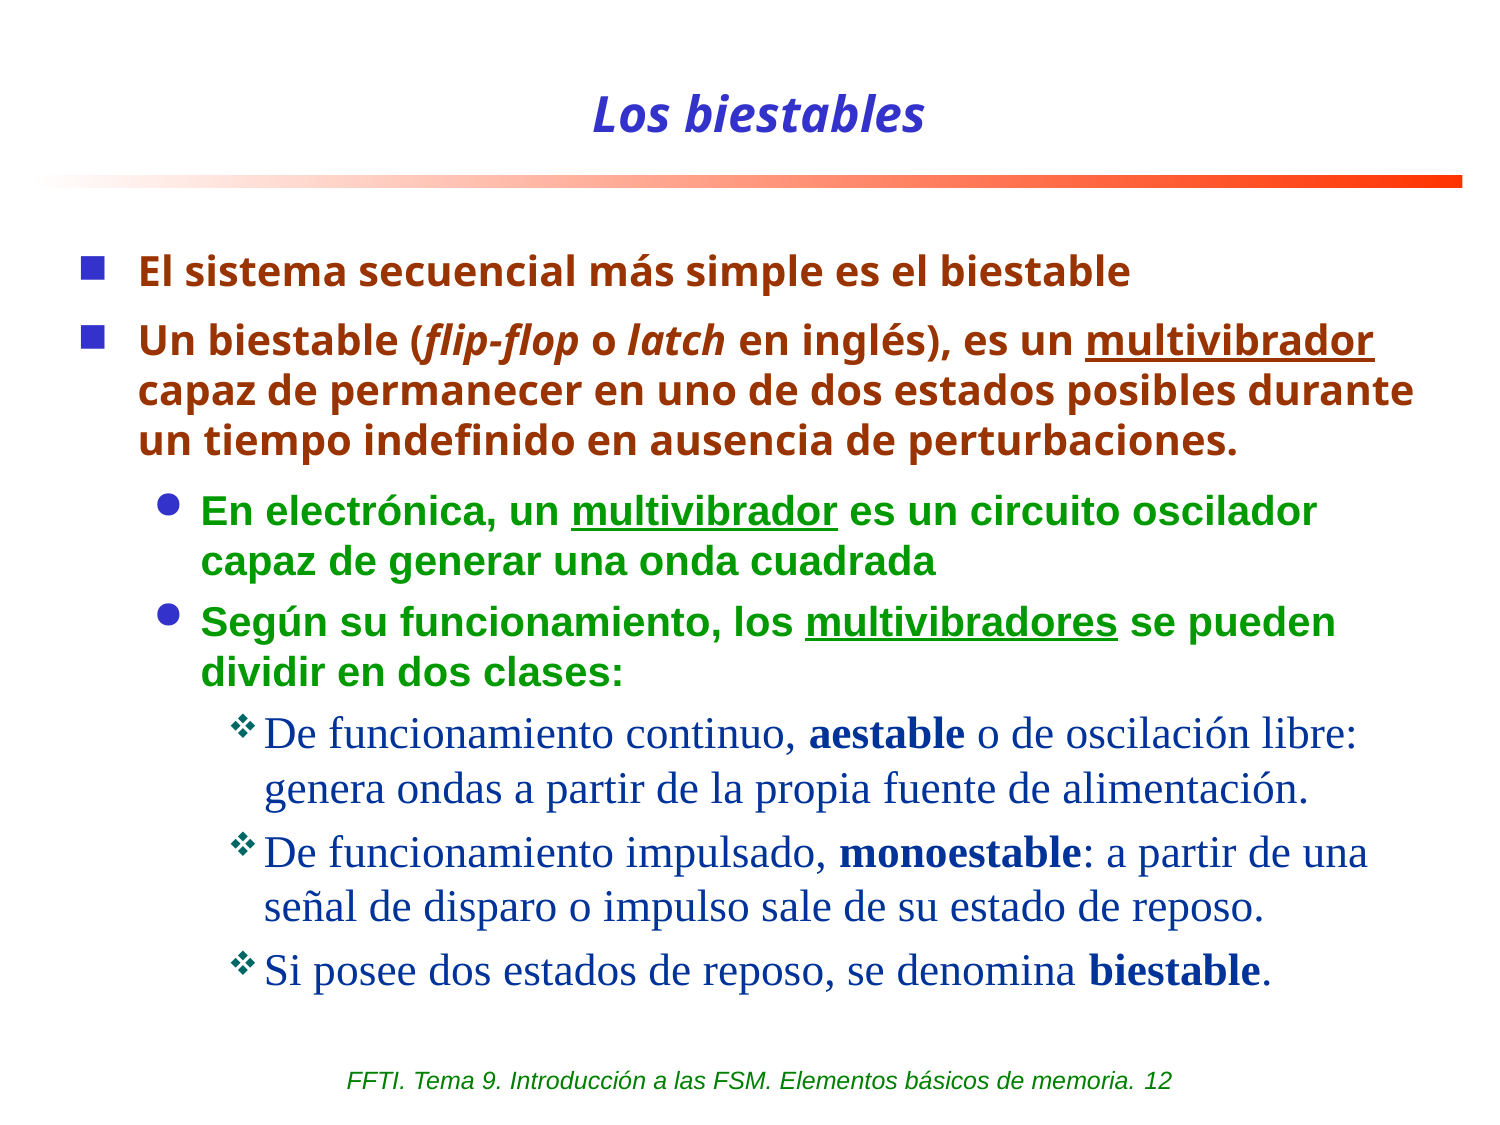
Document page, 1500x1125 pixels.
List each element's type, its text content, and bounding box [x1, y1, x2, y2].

footer FFTI. Tema 9. Introducción a las FSM. Elementos básicos de memoria. 12 [68, 1056, 1451, 1103]
title Los biestables [68, 49, 1451, 176]
list El sistema secuencial más simple es el biestable Un biestable (flip-flop o latch en inglés), es un multivibrador capaz de permanecer en uno de dos estados posibles durante un tiempo indefinido en ausencia de perturbaciones. En electrónica, un multivibrador es un circuito oscilador capaz de generar una onda cuadrada Según su funcionamiento, los multivibradores se pueden dividir en dos clases: De funcionamiento continuo, aestable o de oscilación libre: genera ondas a partir de la propia fuente de alimentación. De funcionamiento impulsado, monoestable: a partir de una señal de disparo o impulso sale de su estado de reposo. Si posee dos estados de reposo, se denomina biestable. [68, 237, 1451, 1013]
